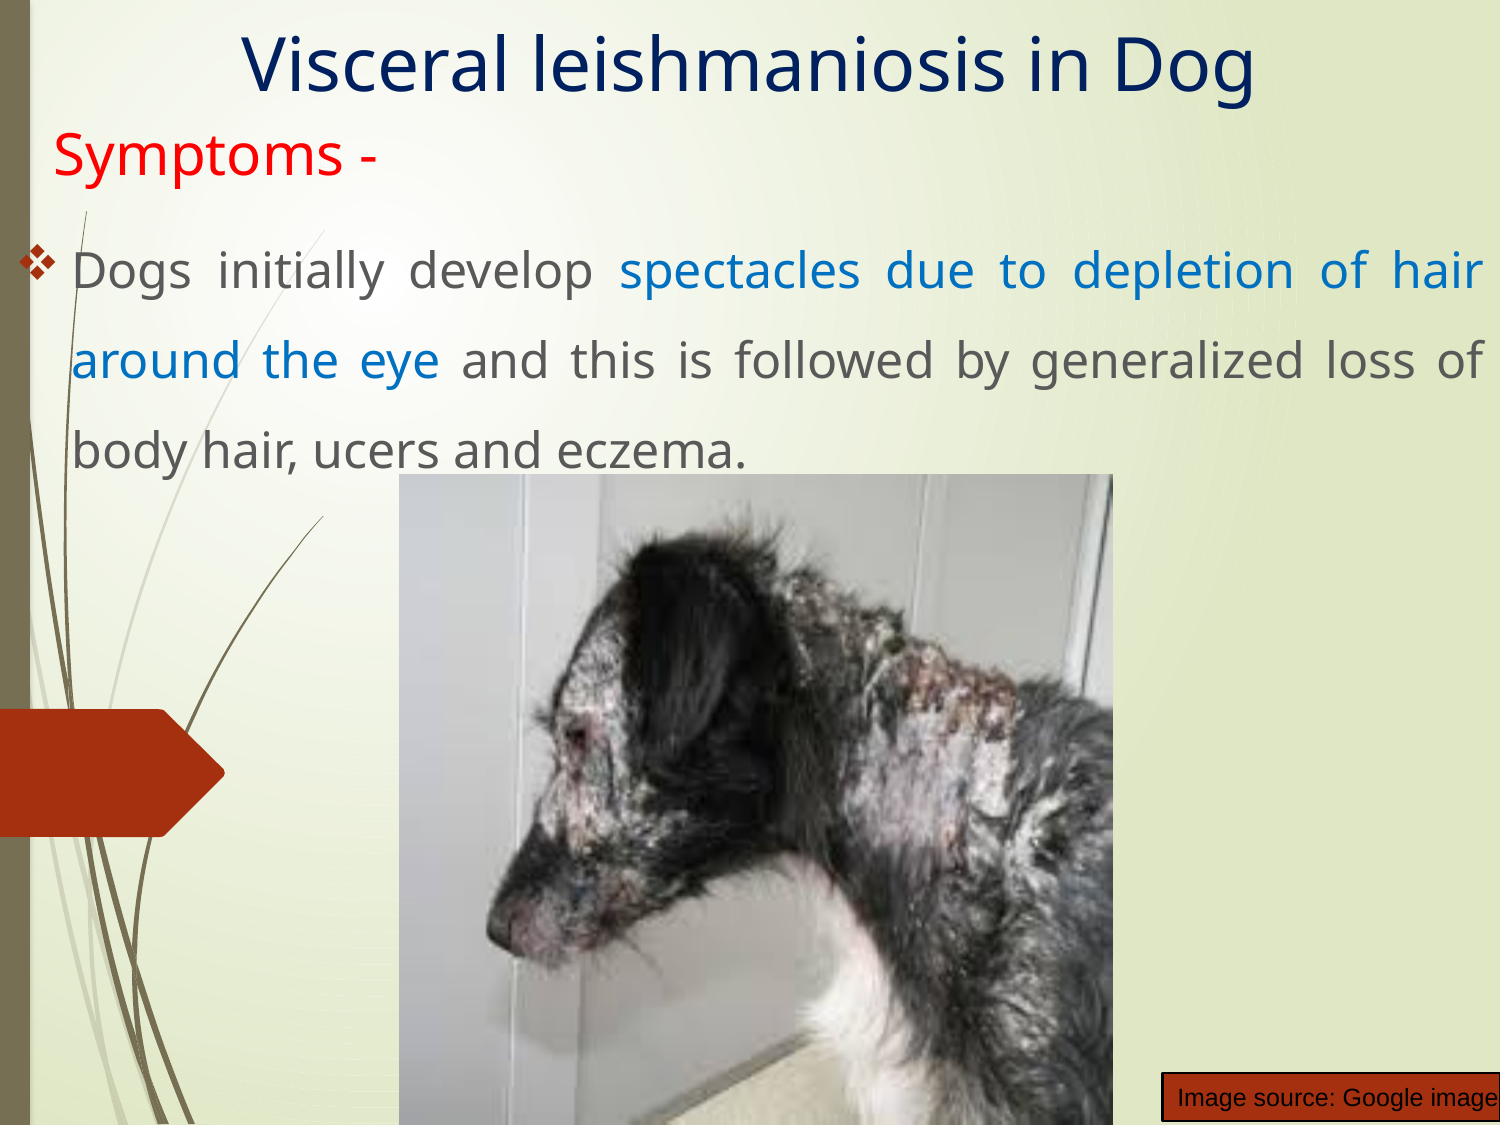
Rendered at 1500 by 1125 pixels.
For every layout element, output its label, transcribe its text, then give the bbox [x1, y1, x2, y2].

subtitle Symptoms - Dogs initially develop spectacles due to depletion of hair around the eye and this is followed by generalized loss of body hair, ucers and eczema. [0, 75, 1500, 1125]
title Visceral leishmaniosis in Dog [0, 0, 1500, 75]
picture [399, 474, 1113, 1125]
text_box Image source: Google image [1162, 1072, 1500, 1121]
